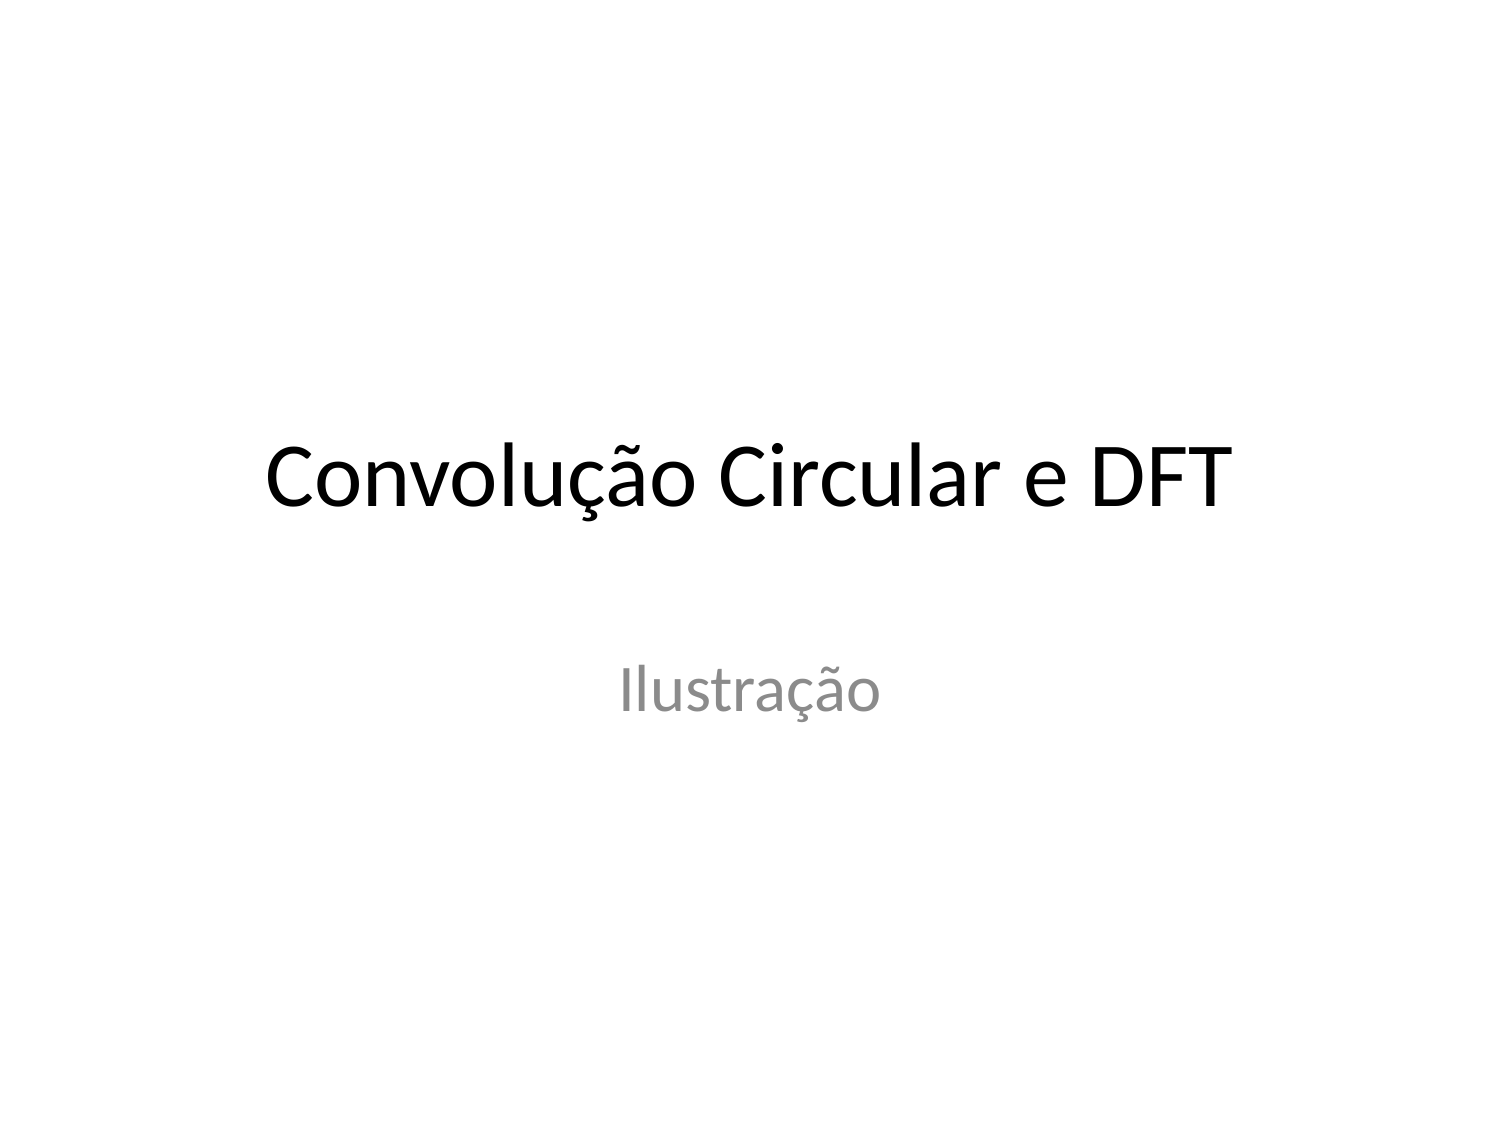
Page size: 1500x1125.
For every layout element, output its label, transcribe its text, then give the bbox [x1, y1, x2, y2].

subtitle Ilustração [225, 637, 1275, 925]
title Convolução Circular e DFT [112, 349, 1388, 591]
